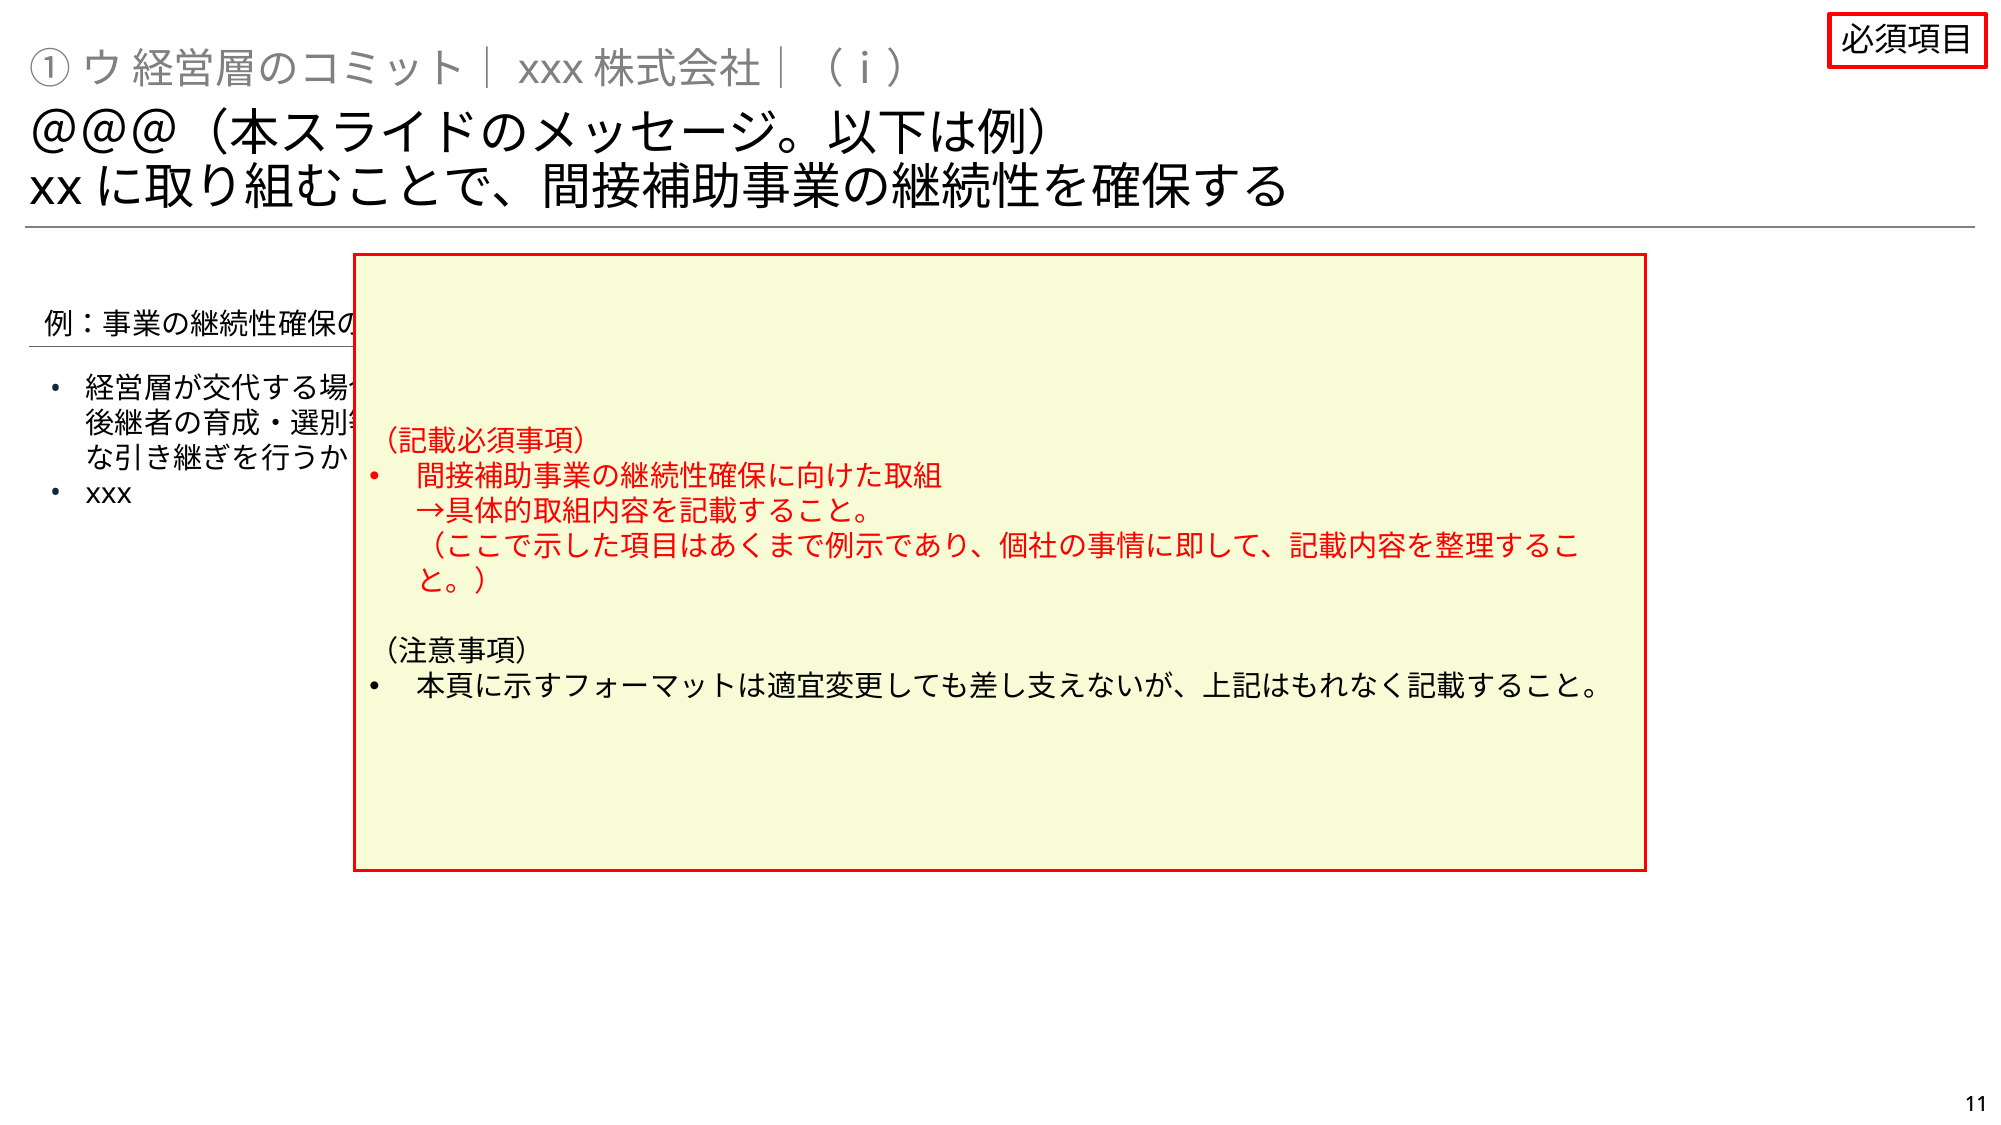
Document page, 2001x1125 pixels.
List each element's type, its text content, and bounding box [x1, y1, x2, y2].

text_box ①ウ 経営層のコミット｜xxx株式会社｜（ⅰ） [29, 47, 1802, 94]
text_box ＠＠＠（本スライドのメッセージ。以下は例） xxに取り組むことで、間接補助事業の継続性を確保する [29, 107, 1875, 216]
text_box （記載必須事項） 間接補助事業の継続性確保に向けた取組 →具体的取組内容を記載すること。 （ここで示した項目はあくまで例示であり、個社の事情に即して、記載内容を整理すること。） （注意事項） 本頁に示すフォーマットは適宜変更しても差し支えないが、上記はもれなく記載すること。 [353, 253, 1647, 872]
text_box 経営層が交代する場合にも事業が継続して実施されるよう、後継者の育成・選別等の際に当該事業を関連づける等、着実な引き継ぎを行うか xxx [32, 369, 353, 524]
text_box 必須項目 [1829, 13, 1986, 68]
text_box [28, 298, 881, 348]
